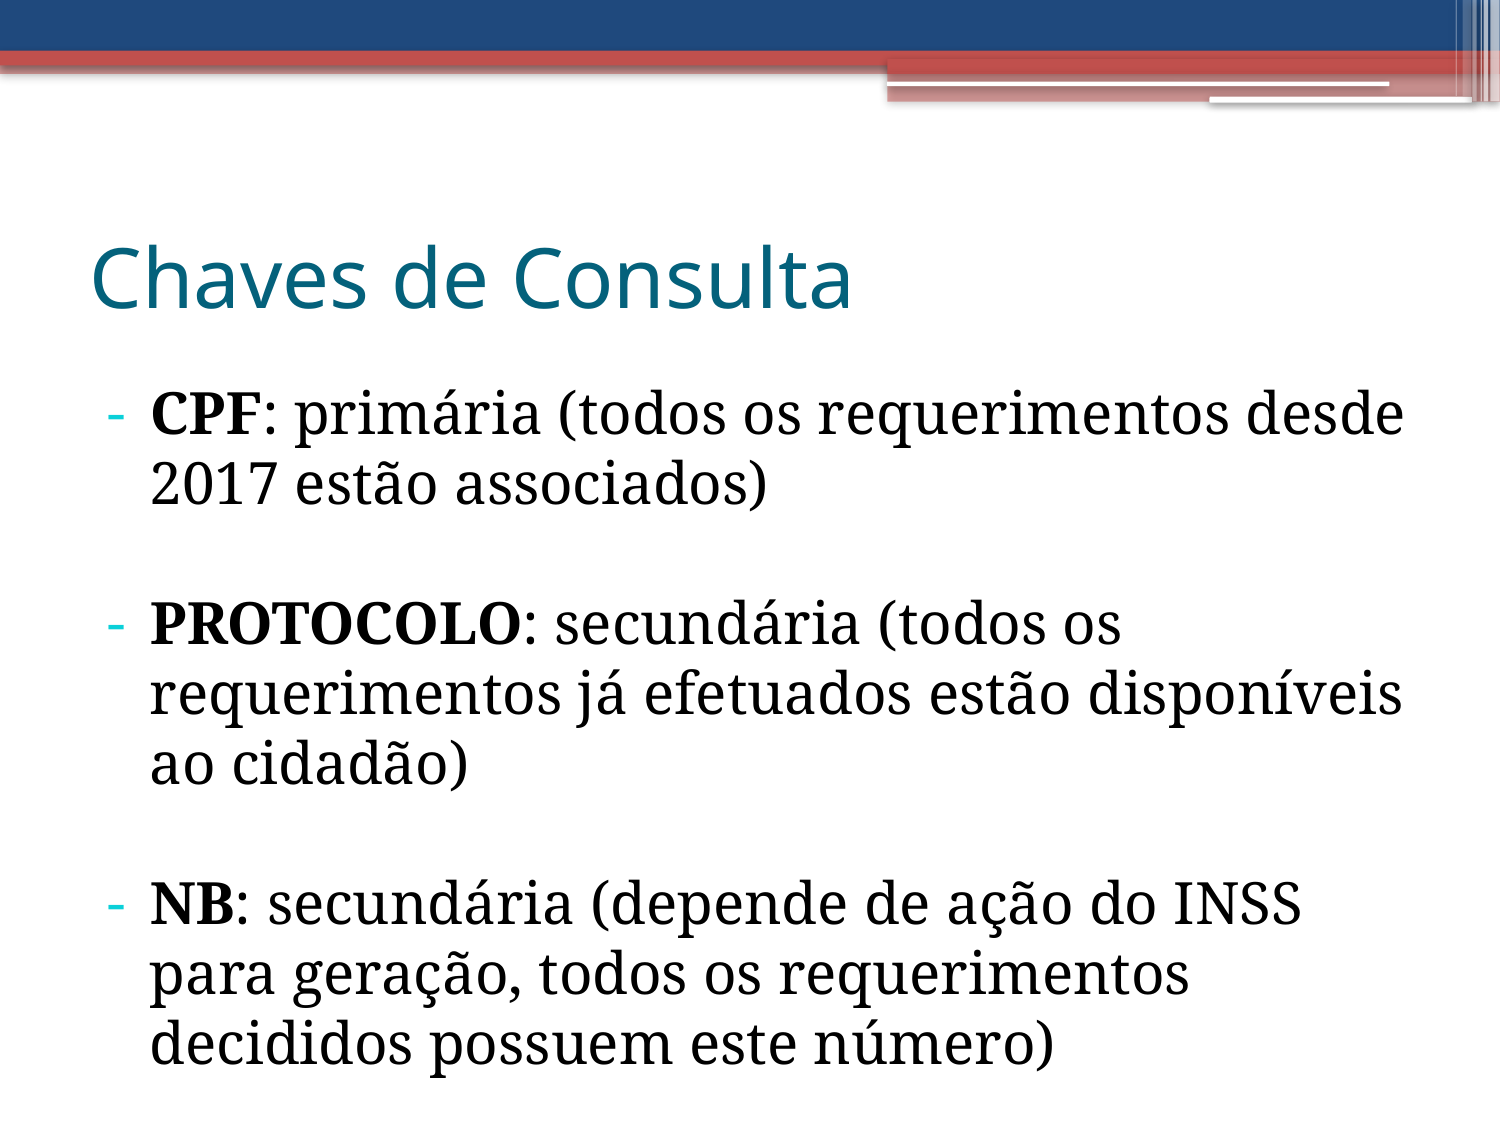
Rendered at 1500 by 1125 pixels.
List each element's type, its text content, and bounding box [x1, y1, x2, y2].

text_box CPF: primária (todos os requerimentos desde 2017 estão associados) PROTOCOLO: secundária (todos os requerimentos já efetuados estão disponíveis ao cidadão) NB: secundária (depende de ação do INSS para geração, todos os requerimentos decididos possuem este número) NUP: aguardando implantação (sistemas já integrados) [75, 368, 1425, 1079]
text_box Chaves de Consulta [75, 187, 1425, 363]
